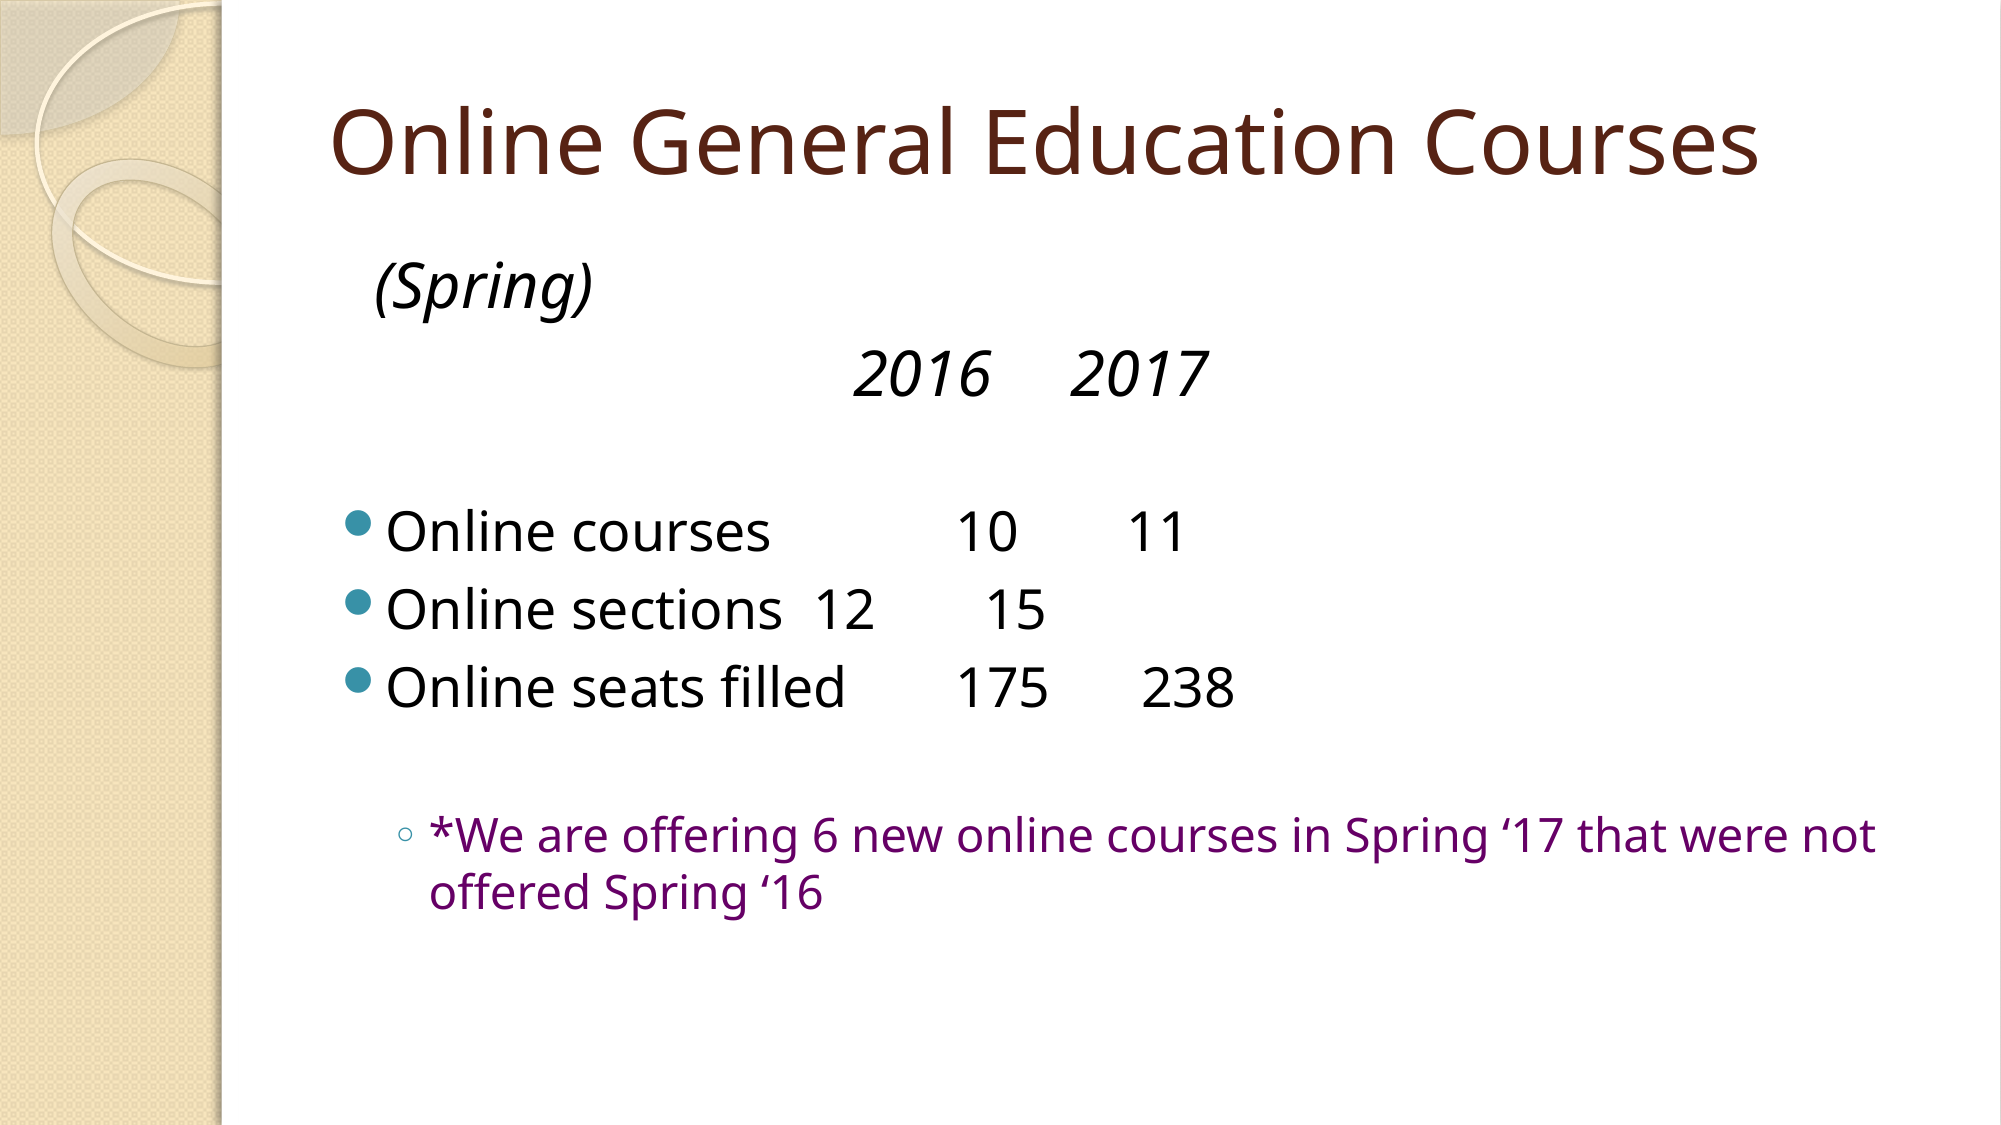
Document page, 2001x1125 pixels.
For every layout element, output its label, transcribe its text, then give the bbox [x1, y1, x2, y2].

title Online General Education Courses [313, 45, 1954, 233]
list (Spring) 2016 2017 Online courses 10 11 Online sections 12 15 Online seats filled 175 238 *We are offering 6 new online courses in Spring ‘17 that were not offered Spring ‘16 [313, 237, 1954, 1025]
